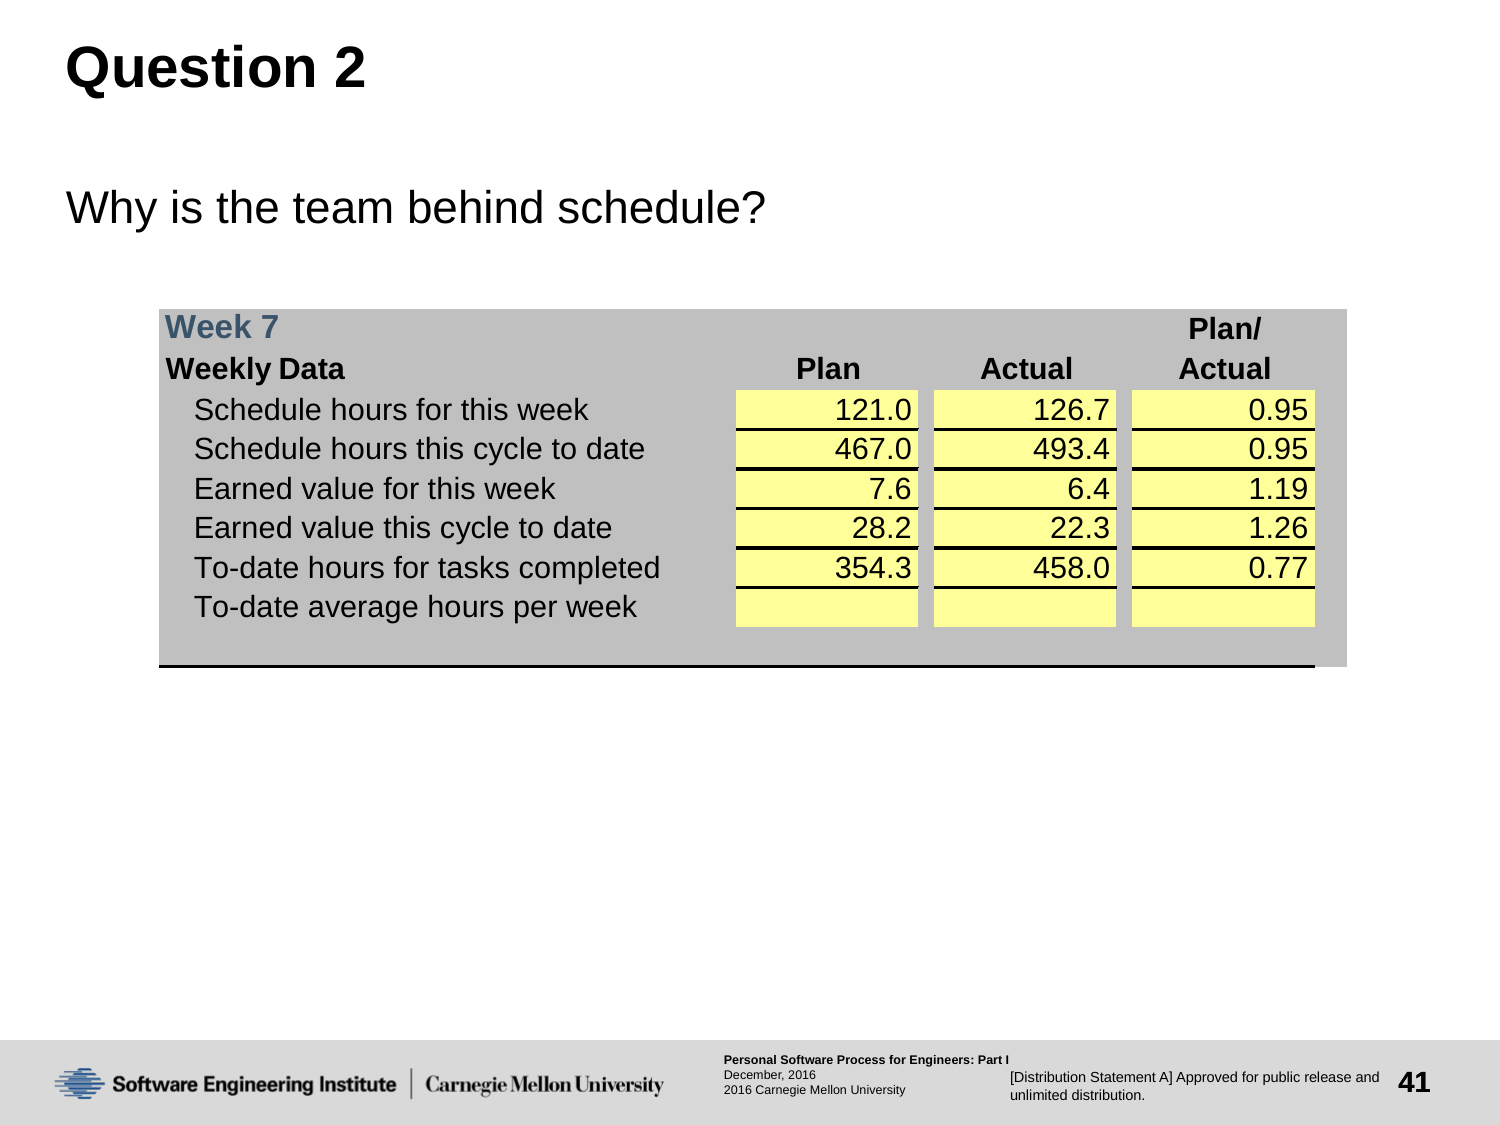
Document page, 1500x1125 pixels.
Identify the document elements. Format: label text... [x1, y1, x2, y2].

picture [157, 305, 1349, 668]
picture [46, 1061, 673, 1104]
list Why is the team behind schedule? [65, 177, 1431, 1000]
title Question 2 [65, 37, 1313, 148]
